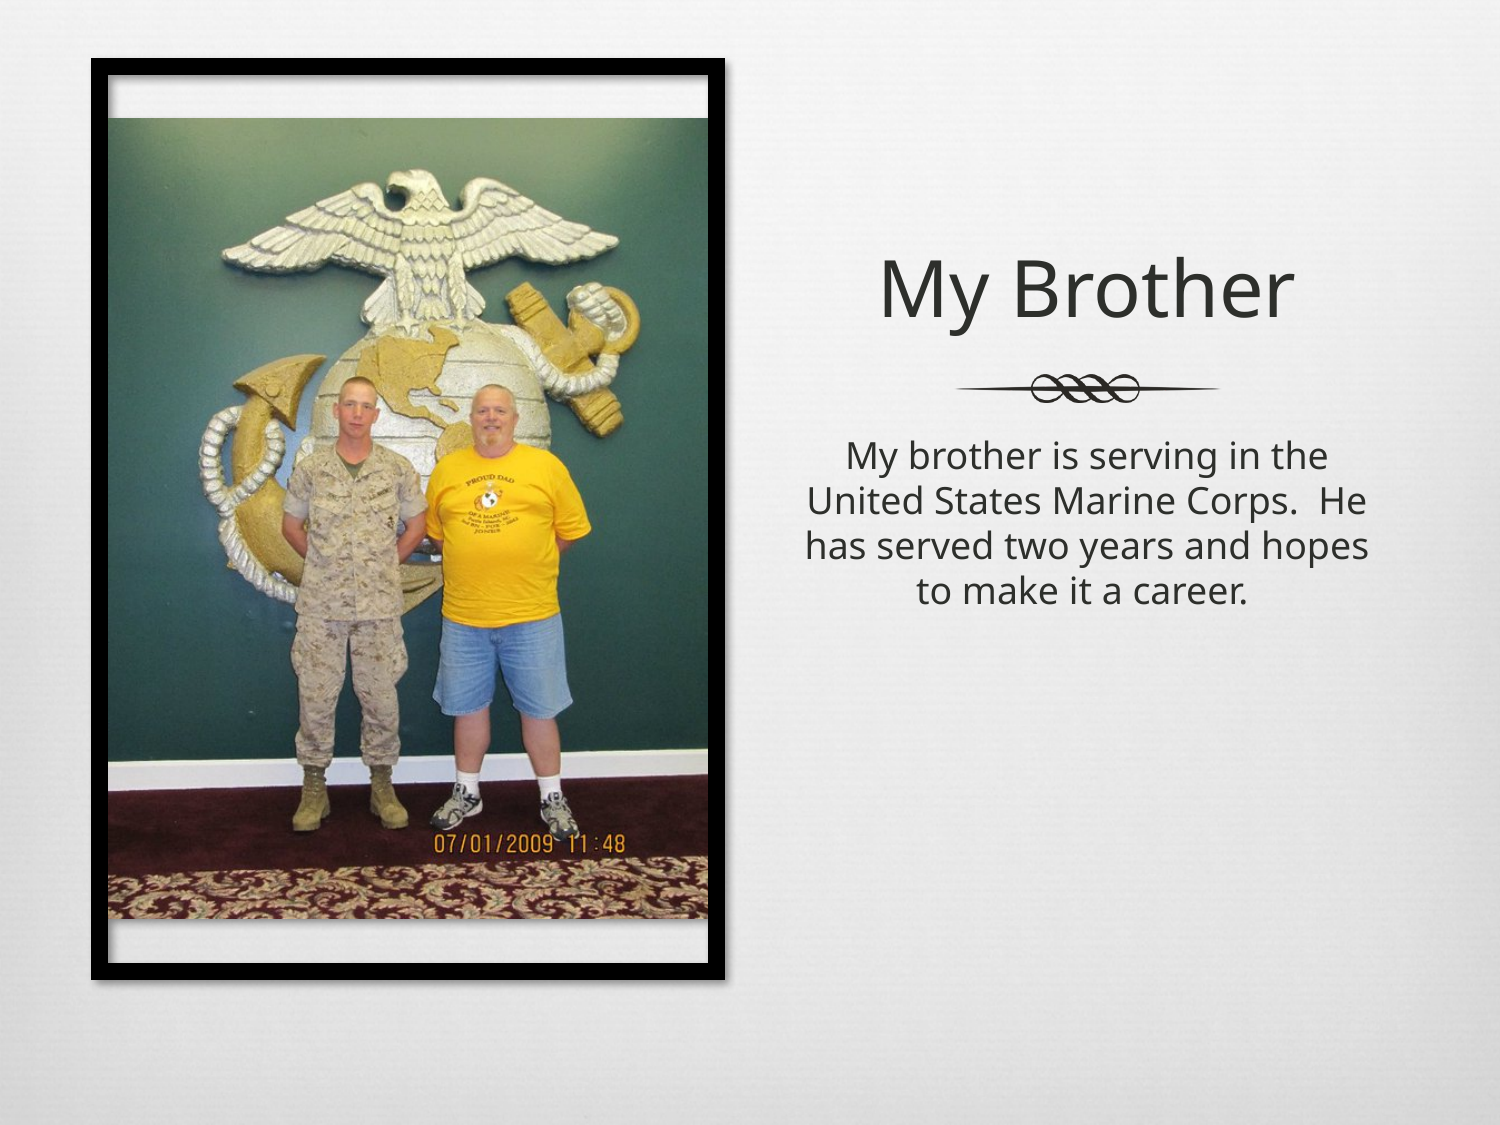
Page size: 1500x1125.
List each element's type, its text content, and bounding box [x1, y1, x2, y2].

title My Brother [787, 149, 1388, 341]
picture [107, 74, 709, 964]
picture [952, 374, 1223, 403]
list My brother is serving in the United States Marine Corps. He has served two years and hopes to make it a career. [787, 424, 1388, 900]
